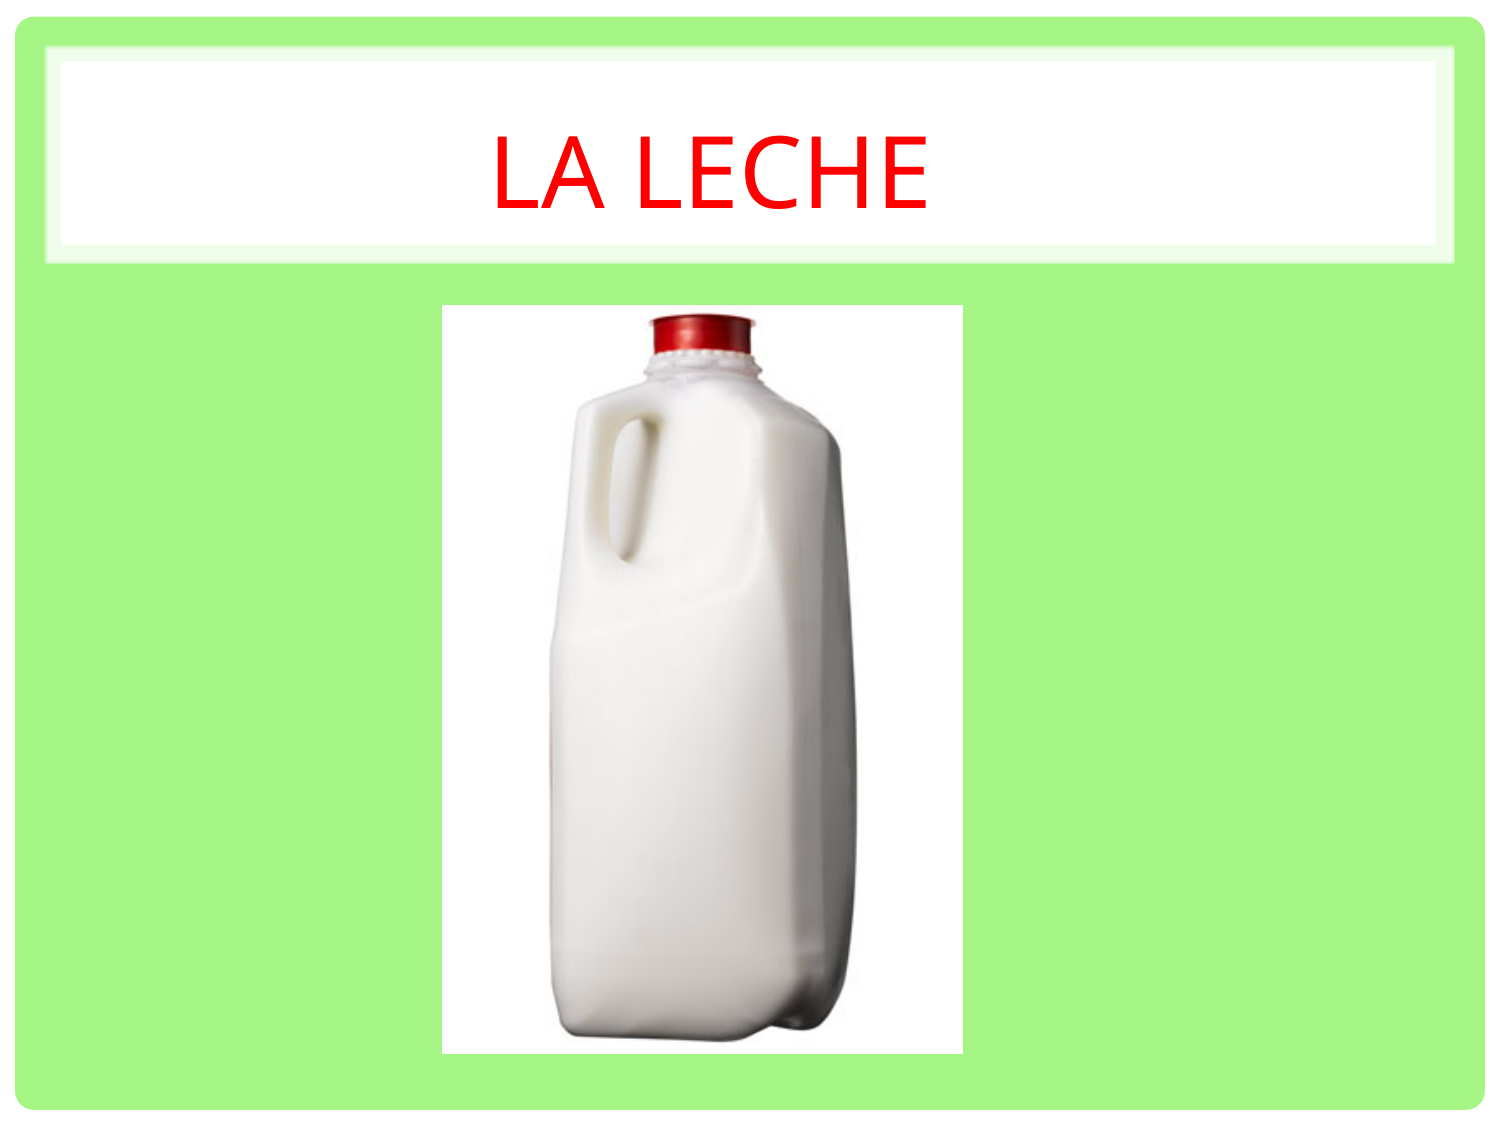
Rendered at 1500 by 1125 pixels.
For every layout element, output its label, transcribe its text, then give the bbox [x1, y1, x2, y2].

picture [442, 304, 963, 1054]
text_box LA LECHE [96, 100, 1325, 236]
